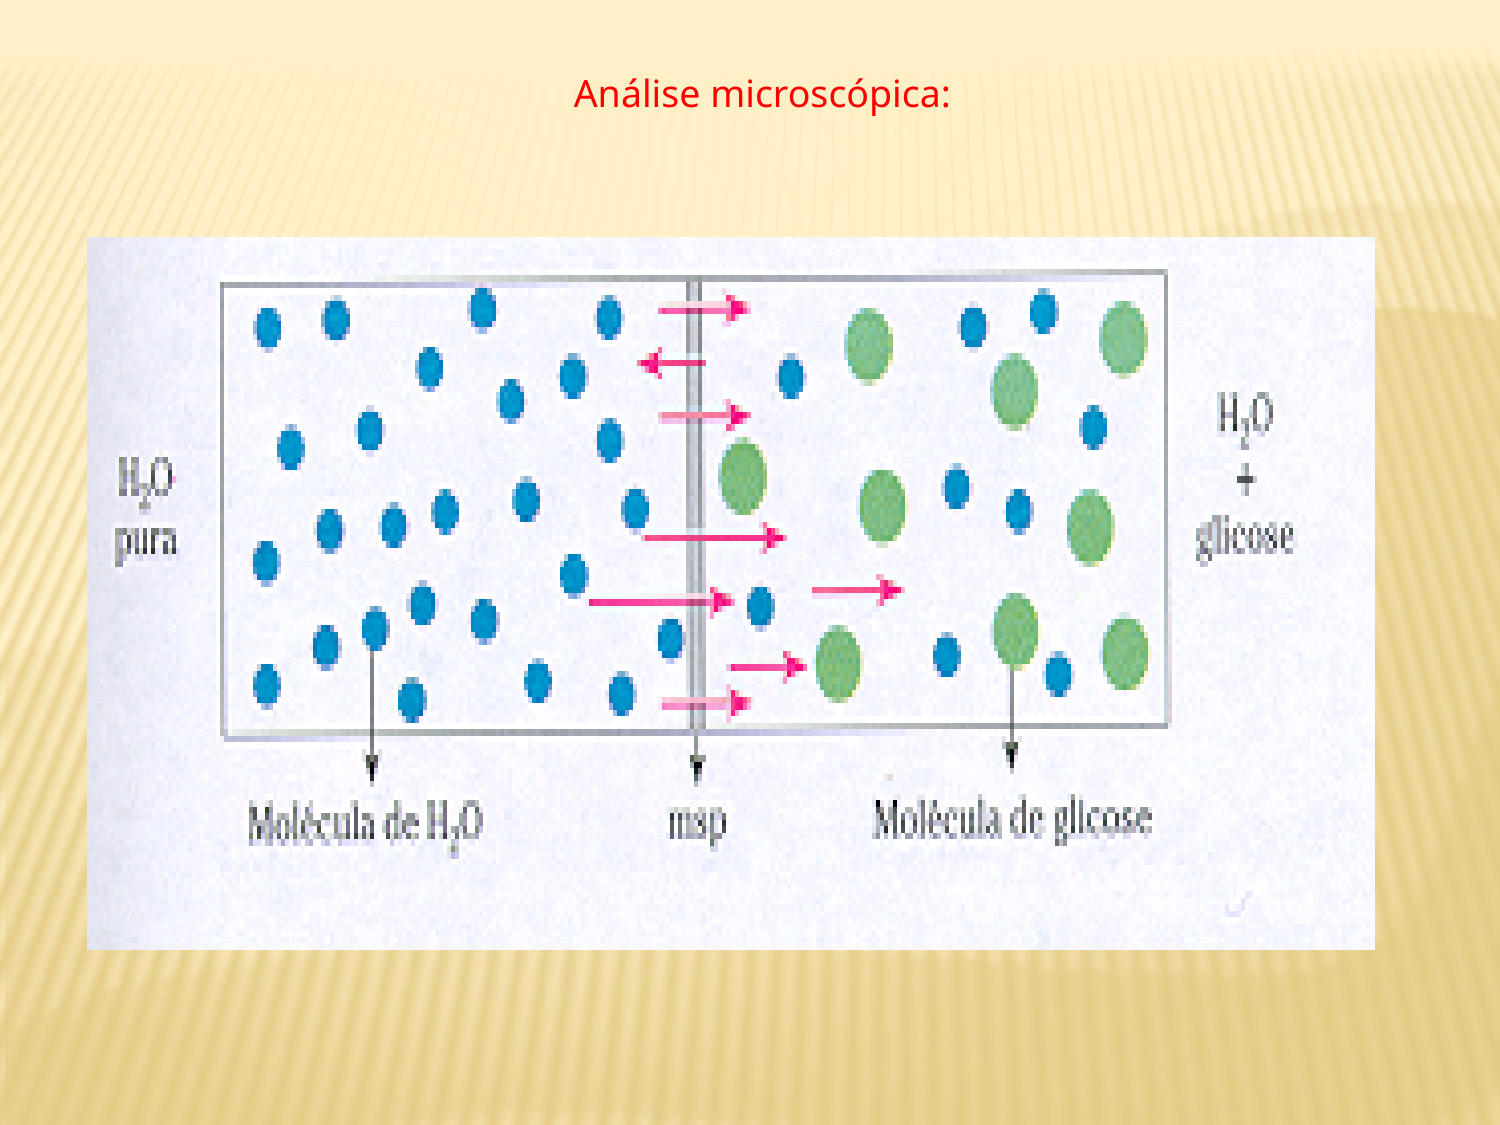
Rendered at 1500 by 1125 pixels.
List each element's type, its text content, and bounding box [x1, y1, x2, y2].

picture [87, 237, 1376, 950]
text_box Análise microscópica: [99, 62, 1425, 123]
